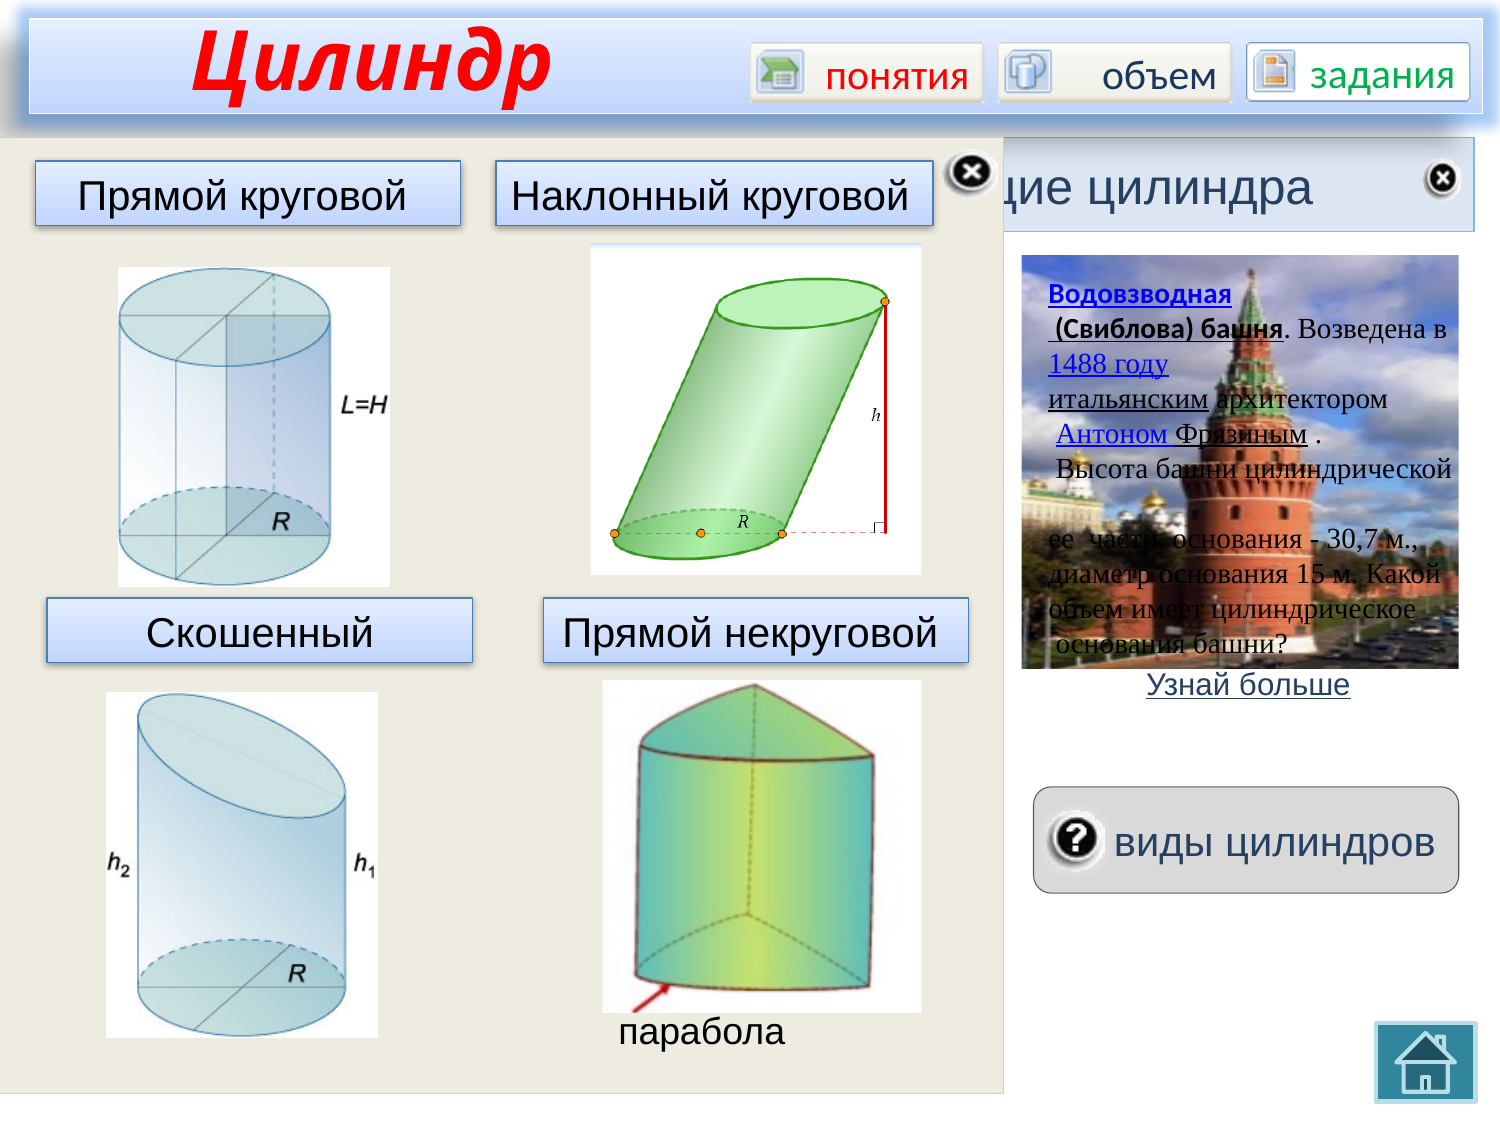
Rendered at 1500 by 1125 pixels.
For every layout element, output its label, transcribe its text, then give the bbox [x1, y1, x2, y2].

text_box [0, 136, 1005, 1095]
text_box понятия [748, 41, 986, 104]
text_box [715, 18, 1483, 114]
text_box [1374, 1021, 1478, 1104]
picture [1021, 255, 1459, 670]
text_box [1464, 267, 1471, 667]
text_box Узнай больше [1131, 677, 1366, 710]
text_box объем [996, 41, 1234, 104]
text_box задания [1244, 41, 1473, 104]
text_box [1005, 136, 1475, 232]
text_box Цилиндр [29, 0, 715, 115]
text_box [1033, 786, 1459, 894]
